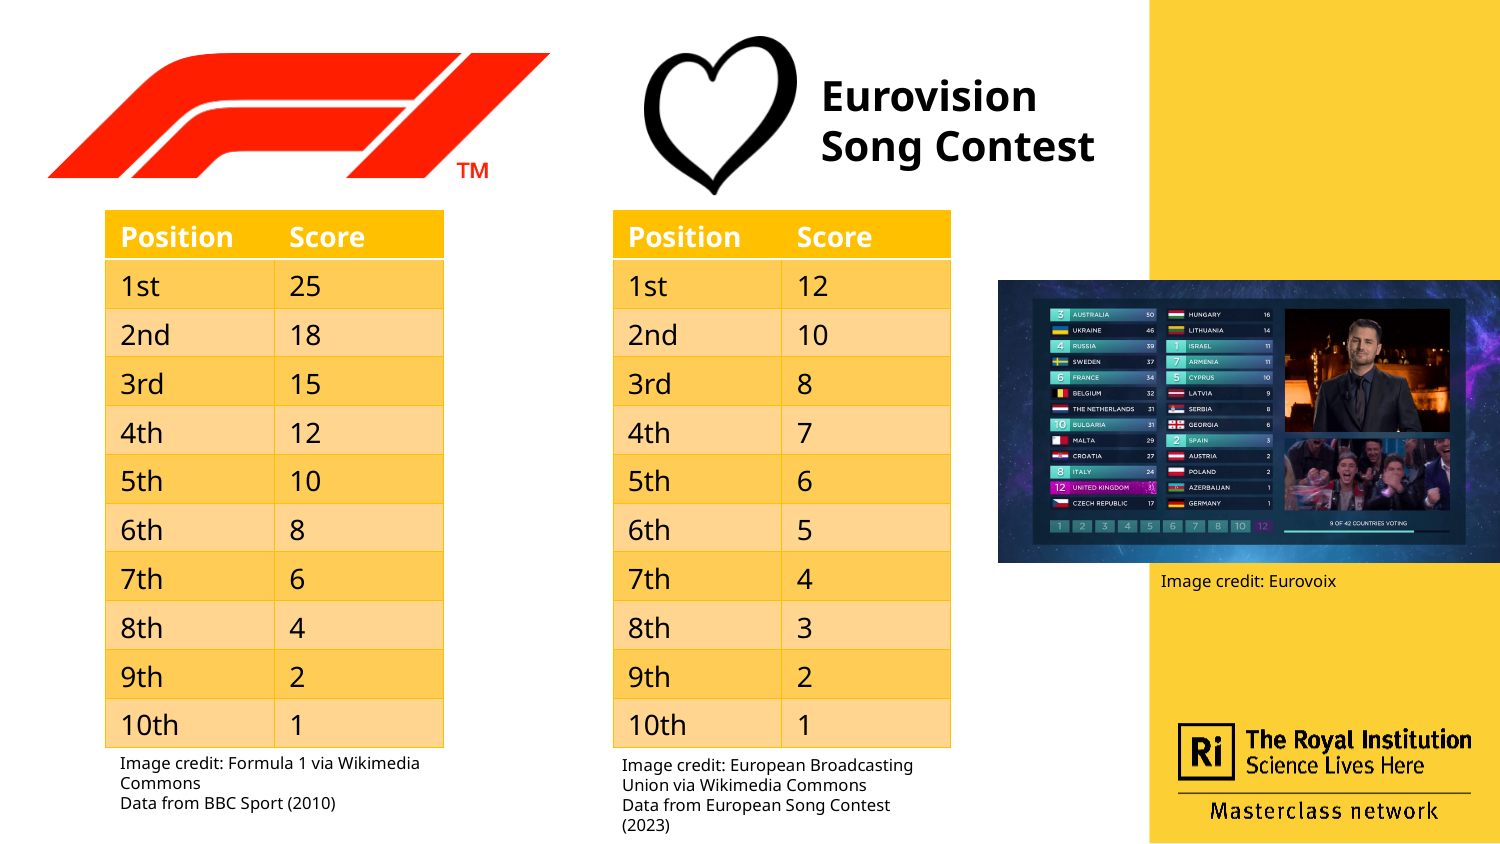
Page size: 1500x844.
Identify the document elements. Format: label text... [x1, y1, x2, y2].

table_cell 12 [275, 406, 443, 454]
table_cell 4 [275, 601, 443, 649]
table_cell 6th [106, 504, 274, 551]
table_cell 2nd [614, 309, 781, 356]
table_cell 10 [782, 309, 950, 356]
text_box Image credit: Formula 1 via Wikimedia Commons Data from BBC Sport (2010) [105, 745, 486, 821]
table_cell 5th [106, 455, 274, 503]
picture [47, 53, 551, 179]
table_header Position [106, 211, 274, 258]
table_cell 6 [275, 552, 443, 600]
table_cell 1st [614, 260, 781, 308]
table_cell 4th [614, 406, 781, 454]
table_cell 6 [782, 455, 950, 503]
table_cell 8 [275, 504, 443, 551]
table_cell 1 [275, 699, 443, 747]
table_cell 9th [106, 650, 274, 698]
table_header Score [782, 211, 950, 258]
table_cell 2nd [106, 309, 274, 356]
table_header Position [614, 211, 781, 258]
table_cell 1st [106, 260, 274, 308]
picture [1149, 702, 1500, 844]
table_cell 9th [614, 650, 781, 698]
table_cell 7th [614, 552, 781, 600]
table_cell 18 [275, 309, 443, 356]
table_cell 2 [275, 650, 443, 698]
table_cell 6th [614, 504, 781, 551]
picture [998, 280, 1500, 563]
table_cell 10th [614, 699, 781, 747]
table_cell 10th [106, 699, 274, 747]
table_cell 2 [782, 650, 950, 698]
table_cell 3 [782, 601, 950, 649]
picture [644, 36, 797, 196]
text_box Image credit: European Broadcasting Union via Wikimedia Commons Data from European Song Contest (2023) [607, 747, 951, 843]
table_cell 5 [782, 504, 950, 551]
table_header Score [275, 211, 443, 258]
table_cell 1 [782, 699, 950, 747]
table_cell 3rd [614, 357, 781, 405]
table_cell 4 [782, 552, 950, 600]
table_cell 10 [275, 455, 443, 503]
table_cell 8th [106, 601, 274, 649]
table_cell 15 [275, 357, 443, 405]
table_cell 12 [782, 260, 950, 308]
table_cell 5th [614, 455, 781, 503]
table_cell 7 [782, 406, 950, 454]
table_cell 3rd [106, 357, 274, 405]
table_cell 4th [106, 406, 274, 454]
table_cell 8th [614, 601, 781, 649]
table_cell 25 [275, 260, 443, 308]
text_box Eurovision Song Contest [805, 62, 1144, 178]
text_box Image credit: Eurovoix [1146, 563, 1491, 598]
table_cell 8 [782, 357, 950, 405]
table_cell 7th [106, 552, 274, 600]
